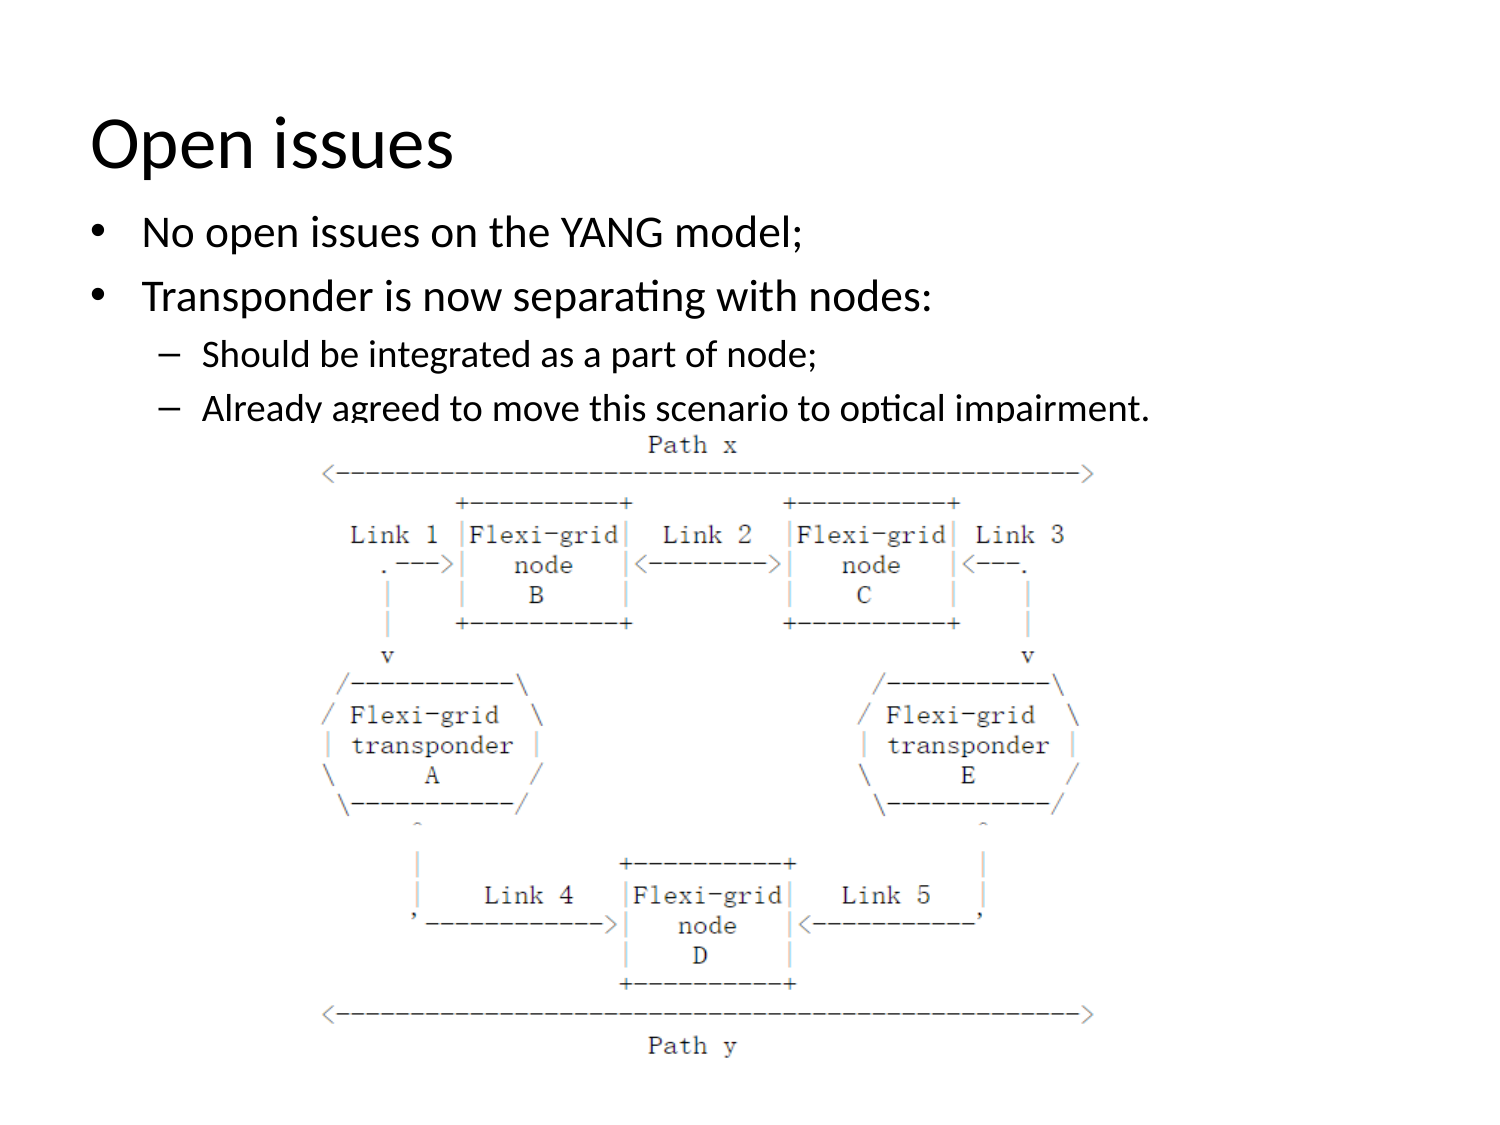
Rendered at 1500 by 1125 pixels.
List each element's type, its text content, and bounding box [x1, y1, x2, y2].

list No open issues on the YANG model; Transponder is now separating with nodes: Should be integrated as a part of node; Already agreed to move this scenario to optical impairment. [75, 195, 1425, 438]
title Open issues [75, 45, 1425, 195]
picture [299, 422, 1113, 1063]
